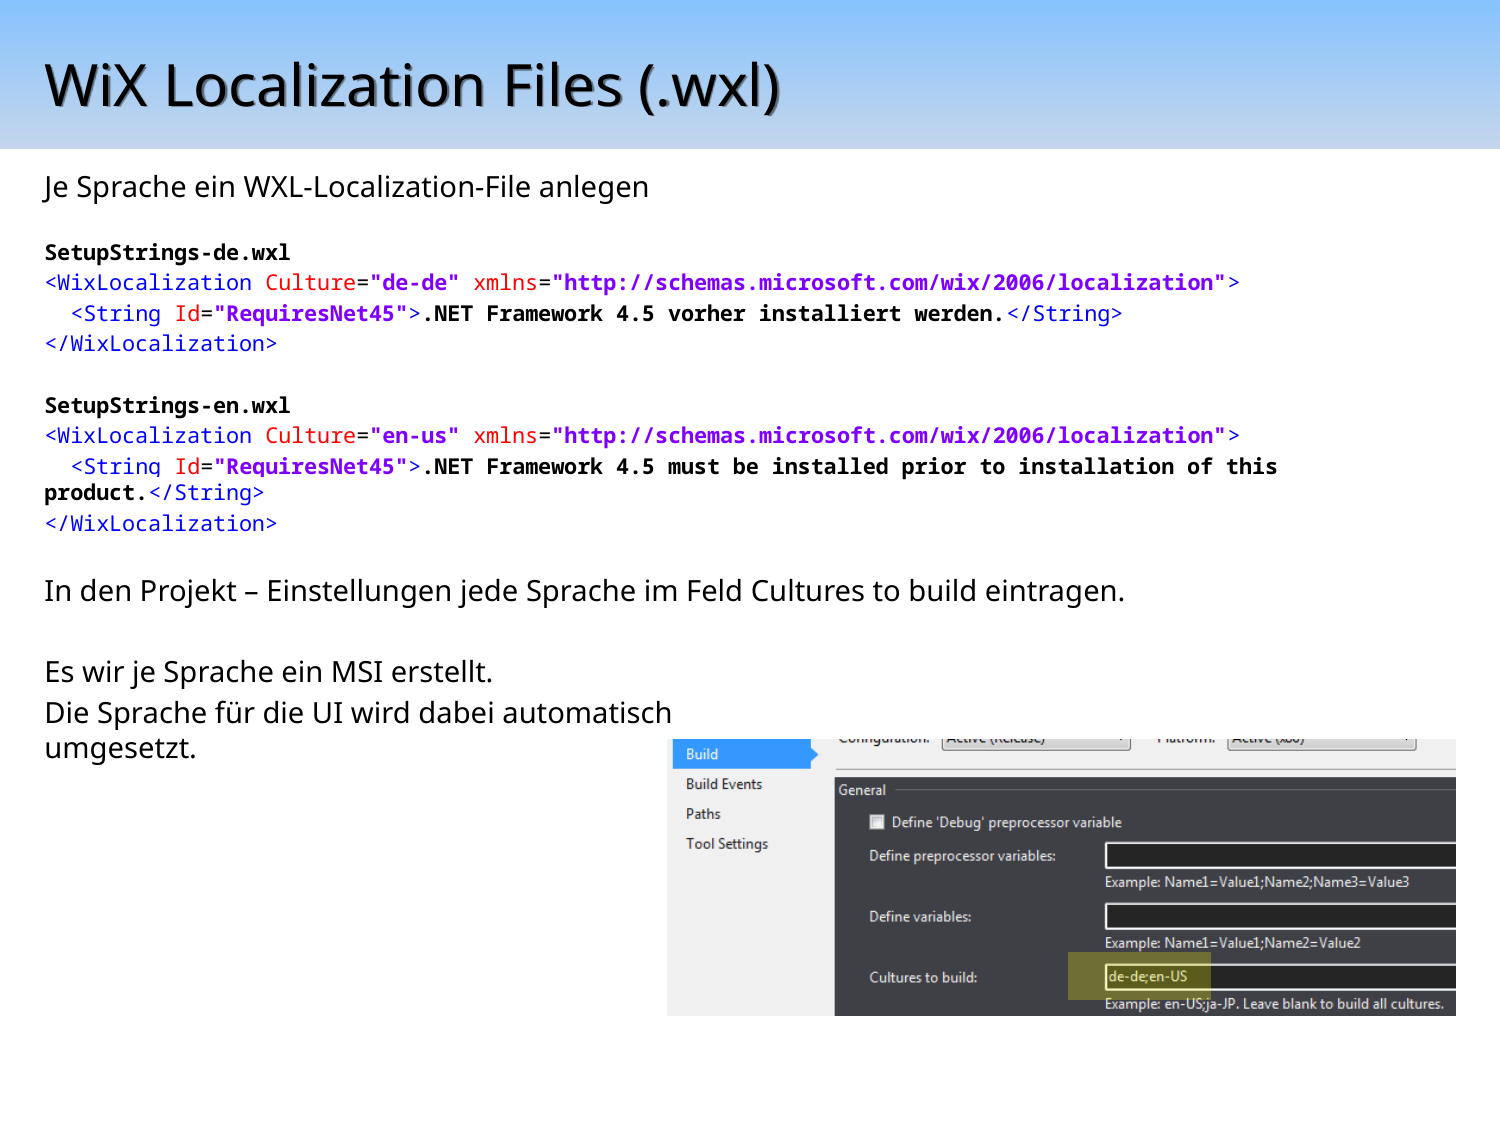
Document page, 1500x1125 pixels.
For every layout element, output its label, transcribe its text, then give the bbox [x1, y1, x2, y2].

picture [667, 739, 1456, 1016]
list Je Sprache ein WXL-Localization-File anlegen SetupStrings-de.wxl <WixLocalization Culture="de-de" xmlns="http://schemas.microsoft.com/wix/2006/localization"> <String Id="RequiresNet45">.NET Framework 4.5 vorher installiert werden.</String> </WixLocalization> SetupStrings-en.wxl <WixLocalization Culture="en-us" xmlns="http://schemas.microsoft.com/wix/2006/localization"> <String Id="RequiresNet45">.NET Framework 4.5 must be installed prior to installation of this product.</String> </WixLocalization> In den Projekt – Einstellungen jede Sprache im Feld Cultures to build eintragen. Es wir je Sprache ein MSI erstellt. Die Sprache für die UI wird dabei automatisch umgesetzt. [29, 160, 1471, 1125]
title WiX Localization Files (.wxl) [29, 29, 1471, 138]
